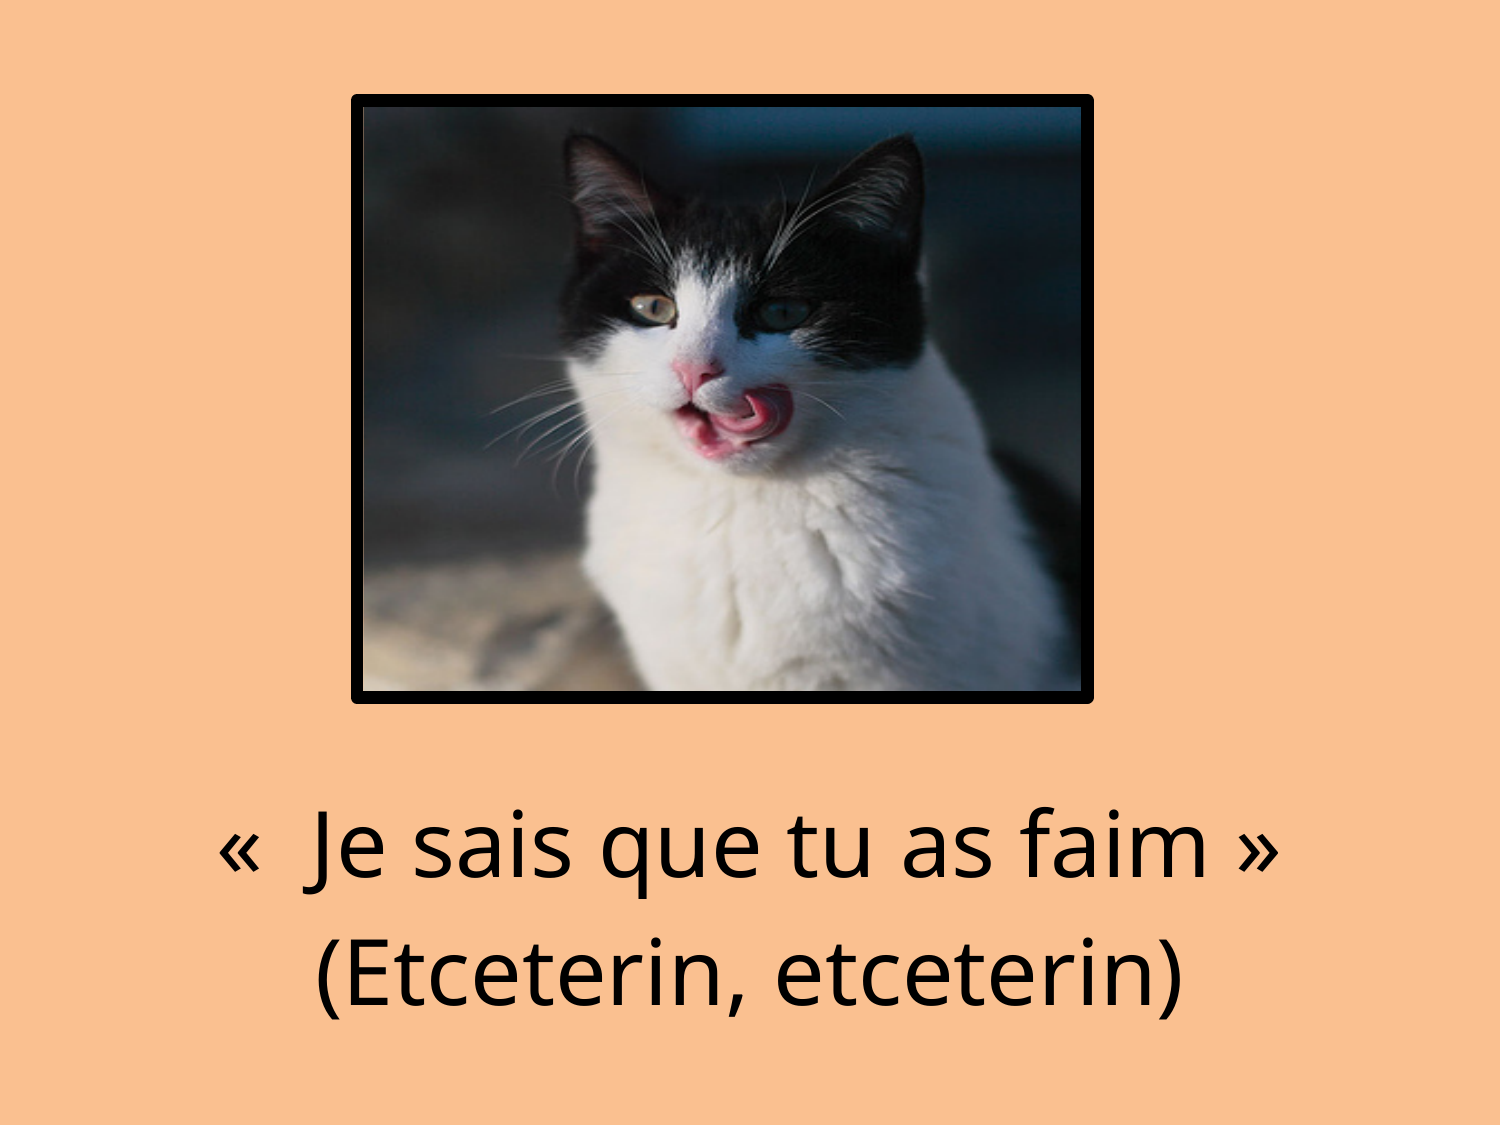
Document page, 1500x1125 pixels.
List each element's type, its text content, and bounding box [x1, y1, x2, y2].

picture [362, 106, 1082, 692]
list « Je sais que tu as faim » (Etceterin, etceterin) [75, 778, 1425, 1067]
